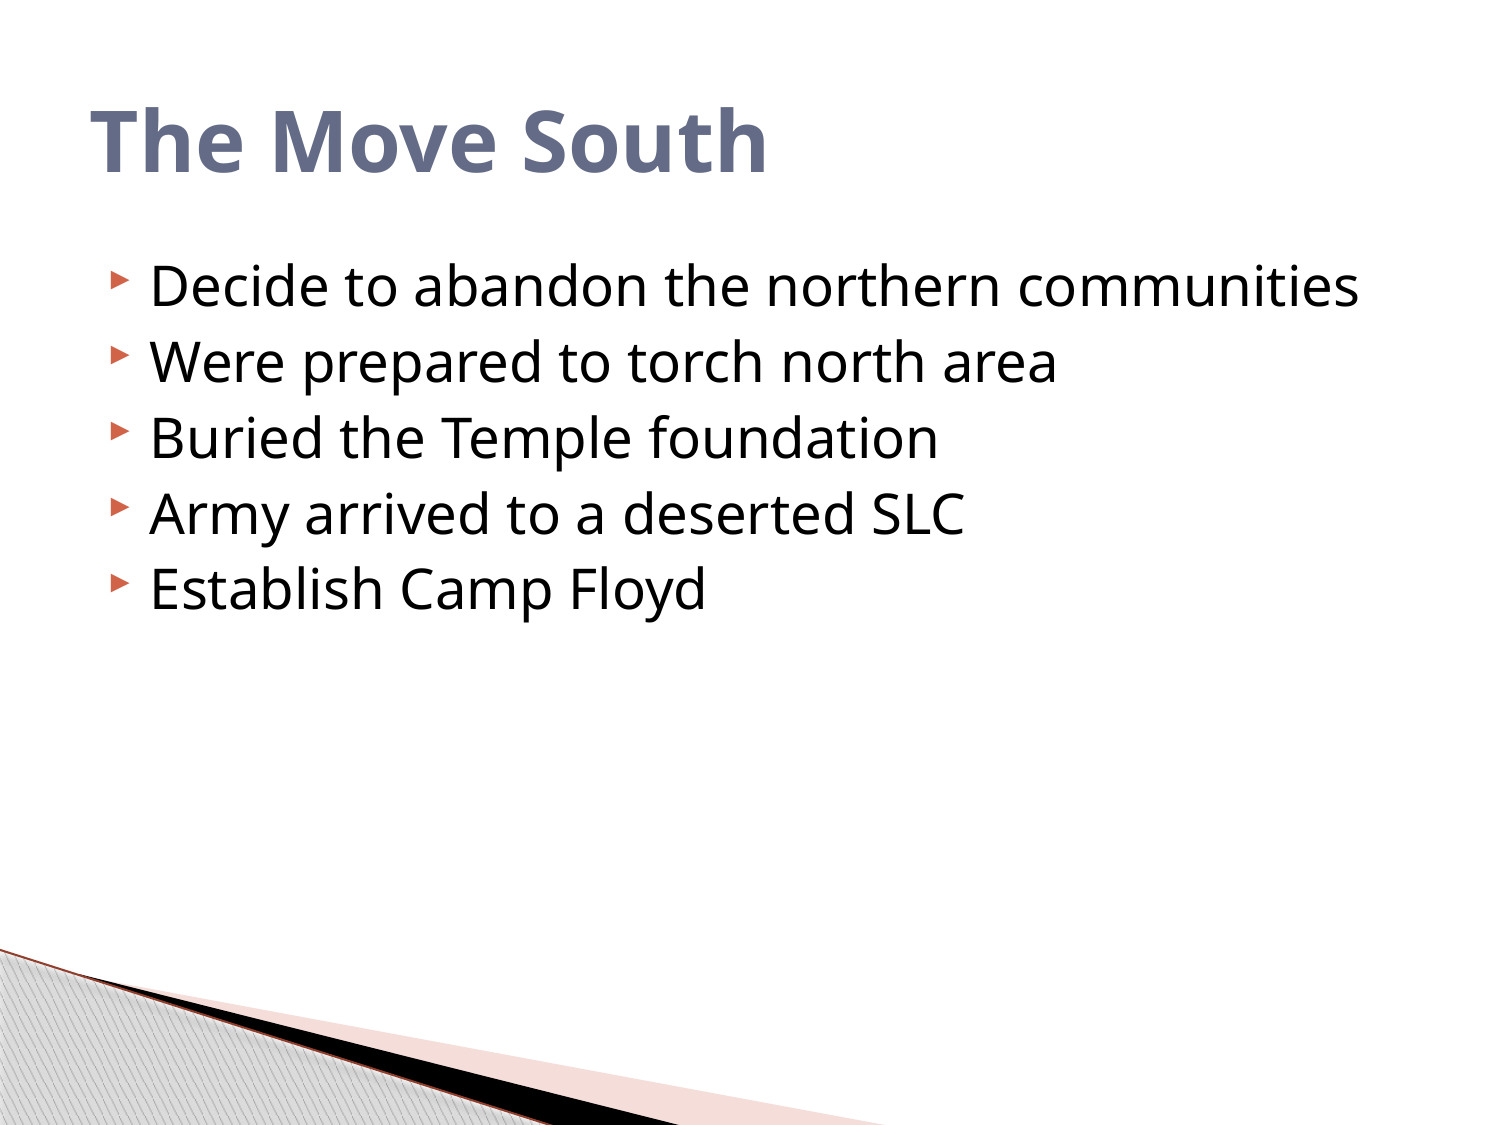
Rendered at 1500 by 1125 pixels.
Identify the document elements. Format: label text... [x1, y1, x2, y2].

list Decide to abandon the northern communities Were prepared to torch north area Buried the Temple foundation Army arrived to a deserted SLC Establish Camp Floyd [75, 243, 1425, 986]
title The Move South [75, 45, 1425, 233]
